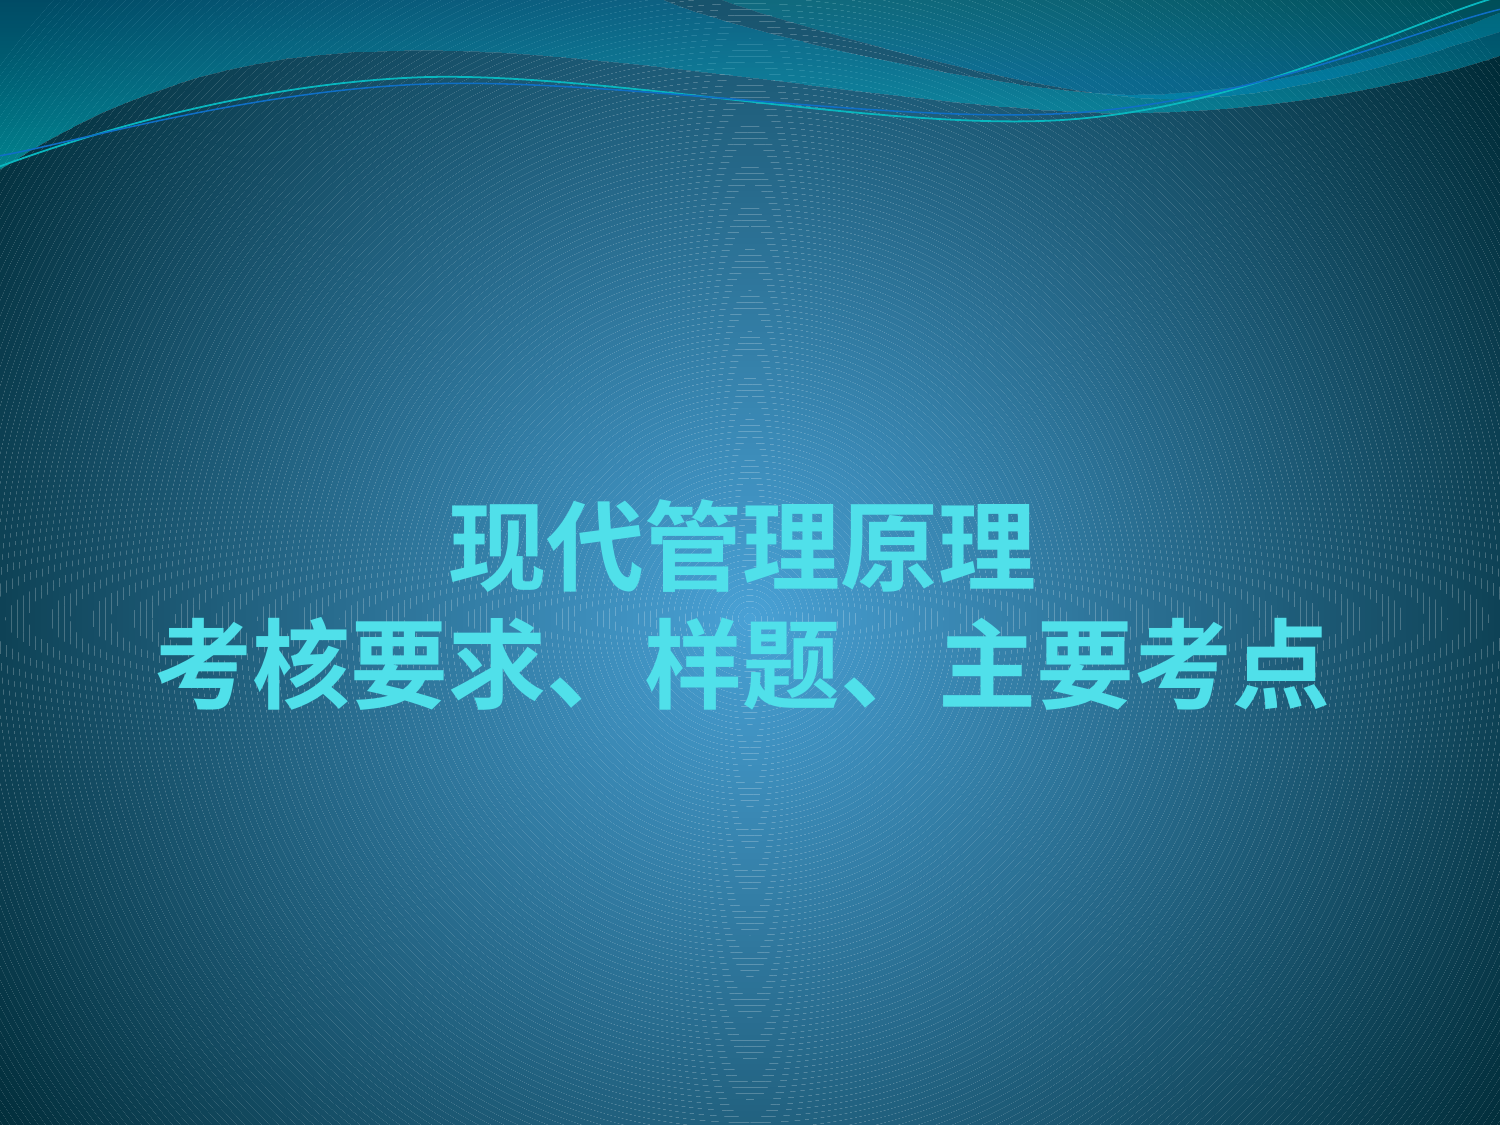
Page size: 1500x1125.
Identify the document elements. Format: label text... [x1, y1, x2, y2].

title 现代管理原理 考核要求、样题、主要考点 [100, 420, 1389, 721]
